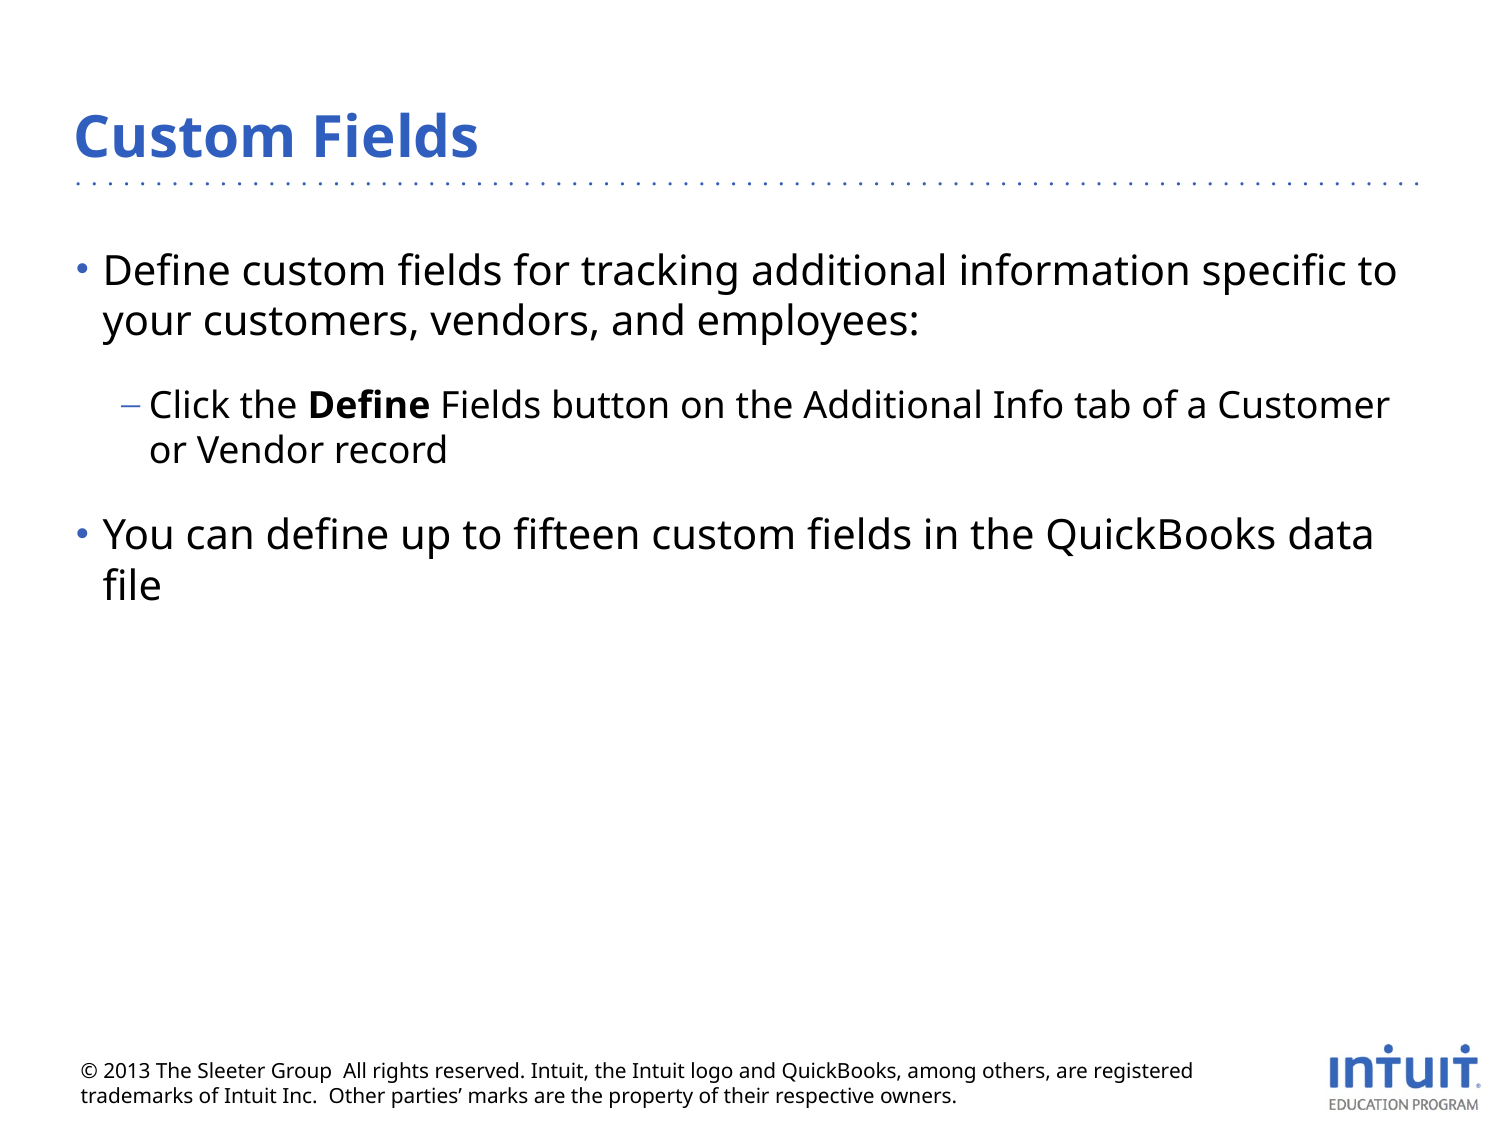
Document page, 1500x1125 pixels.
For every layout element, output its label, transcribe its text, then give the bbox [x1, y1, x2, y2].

title Custom Fields [73, 62, 1424, 169]
list Define custom fields for tracking additional information specific to your customers, vendors, and employees: Click the Define Fields button on the Additional Info tab of a Customer or Vendor record You can define up to fifteen custom fields in the QuickBooks data file [75, 235, 1424, 1012]
picture [1325, 1039, 1485, 1116]
